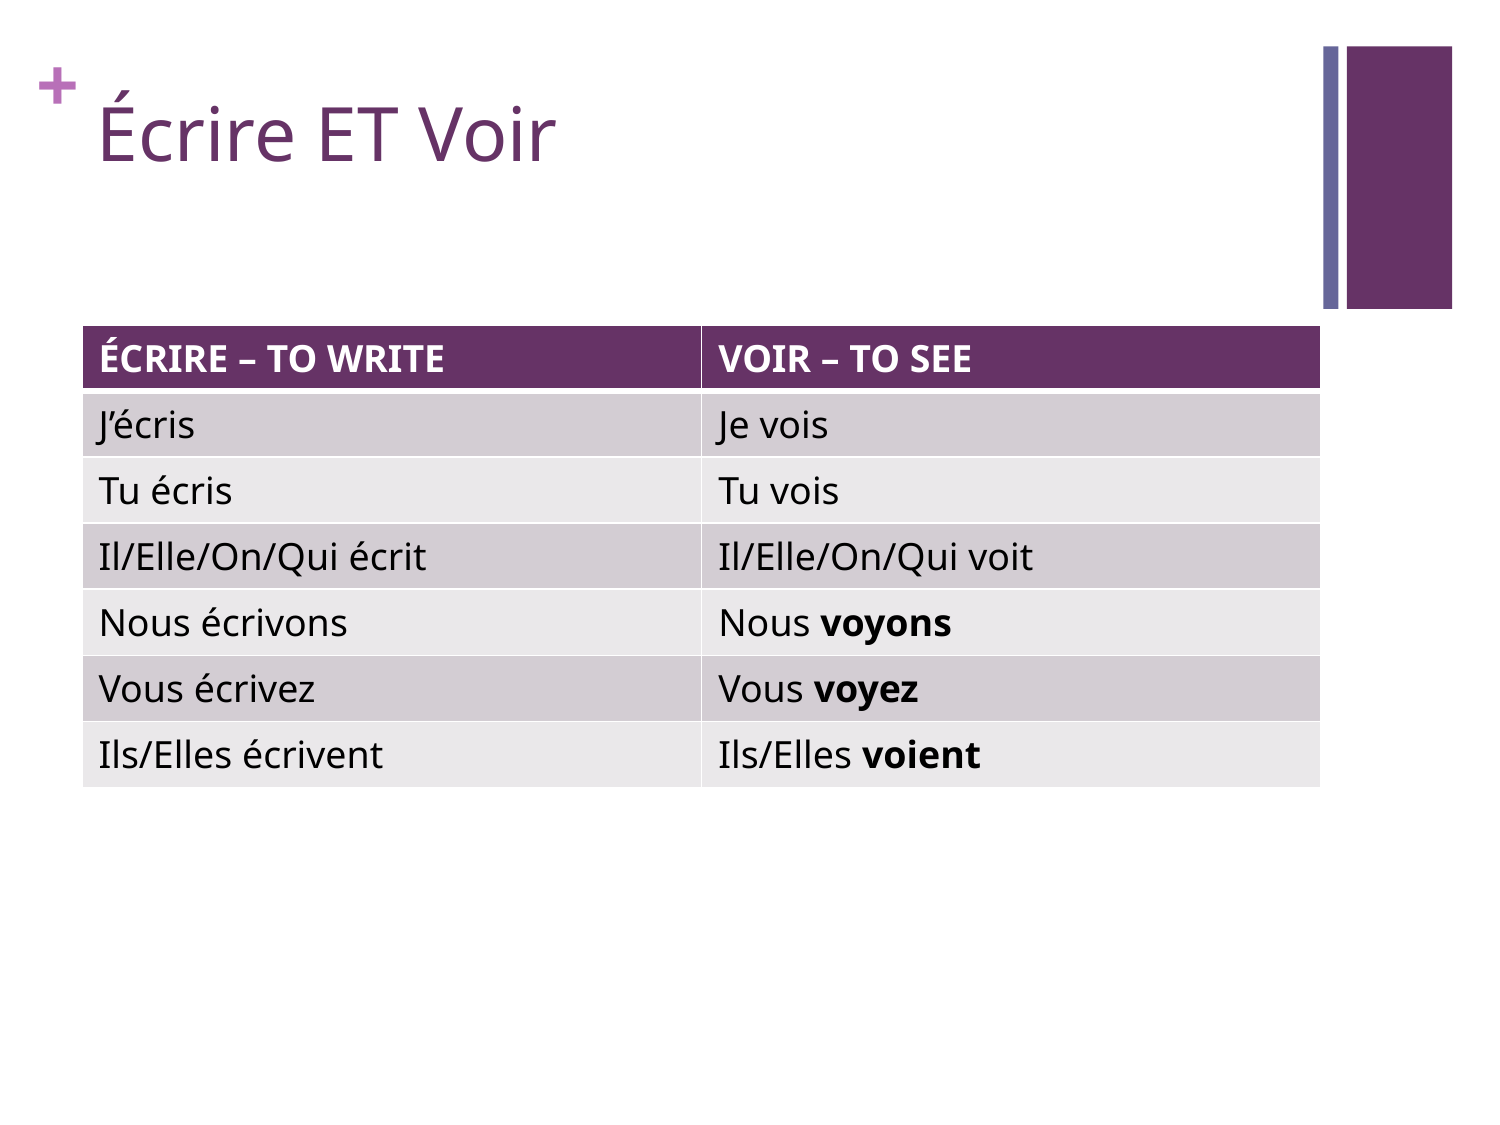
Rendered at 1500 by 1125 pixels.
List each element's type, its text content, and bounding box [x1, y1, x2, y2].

table_cell Il/Elle/On/Qui écrit [83, 524, 701, 588]
table_cell J’écris [83, 394, 701, 456]
table_cell Tu écris [83, 458, 701, 522]
table_header VOIR – TO SEE [702, 326, 1320, 388]
table_cell Vous voyez [702, 656, 1320, 721]
table_cell Ils/Elles écrivent [83, 722, 701, 787]
table_cell Nous voyons [702, 590, 1320, 655]
table_cell Nous écrivons [83, 590, 701, 655]
table_header ÉCRIRE – TO WRITE [83, 326, 701, 388]
title Écrire ET Voir [81, 79, 1322, 263]
table_cell Il/Elle/On/Qui voit [702, 524, 1320, 588]
table_cell Vous écrivez [83, 656, 701, 721]
table_cell Je vois [702, 394, 1320, 456]
table_cell Tu vois [702, 458, 1320, 522]
table_cell Ils/Elles voient [702, 722, 1320, 787]
